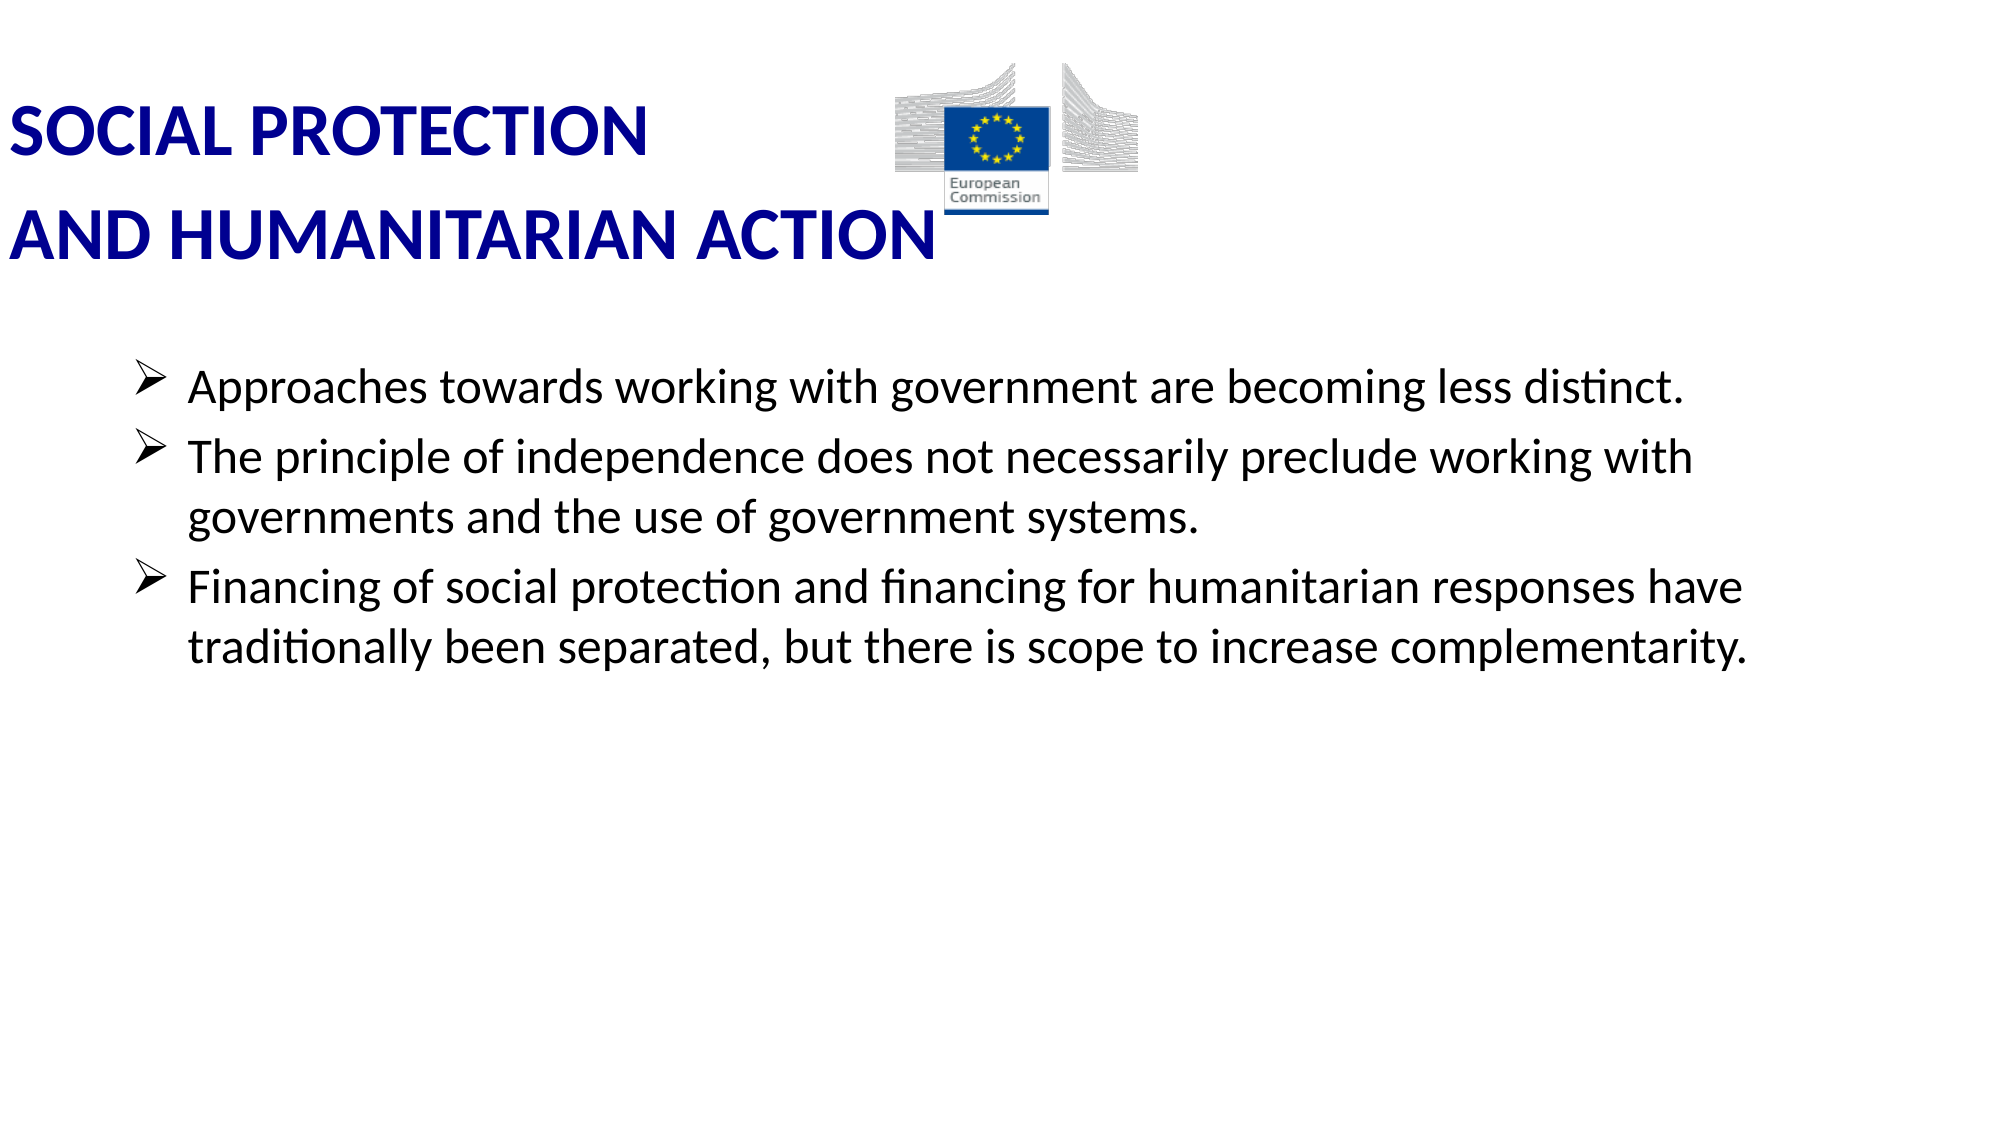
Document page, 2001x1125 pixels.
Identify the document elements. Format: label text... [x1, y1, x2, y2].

text_box SOCIAL PROTECTION AND HUMANITARIAN ACTION [0, 60, 1796, 263]
text_box Approaches towards working with government are becoming less distinct. The principle of independence does not necessarily preclude working with governments and the use of government systems. Financing of social protection and financing for humanitarian responses have traditionally been separated, but there is scope to increase complementarity. [116, 345, 1966, 1089]
picture [894, 62, 1138, 215]
